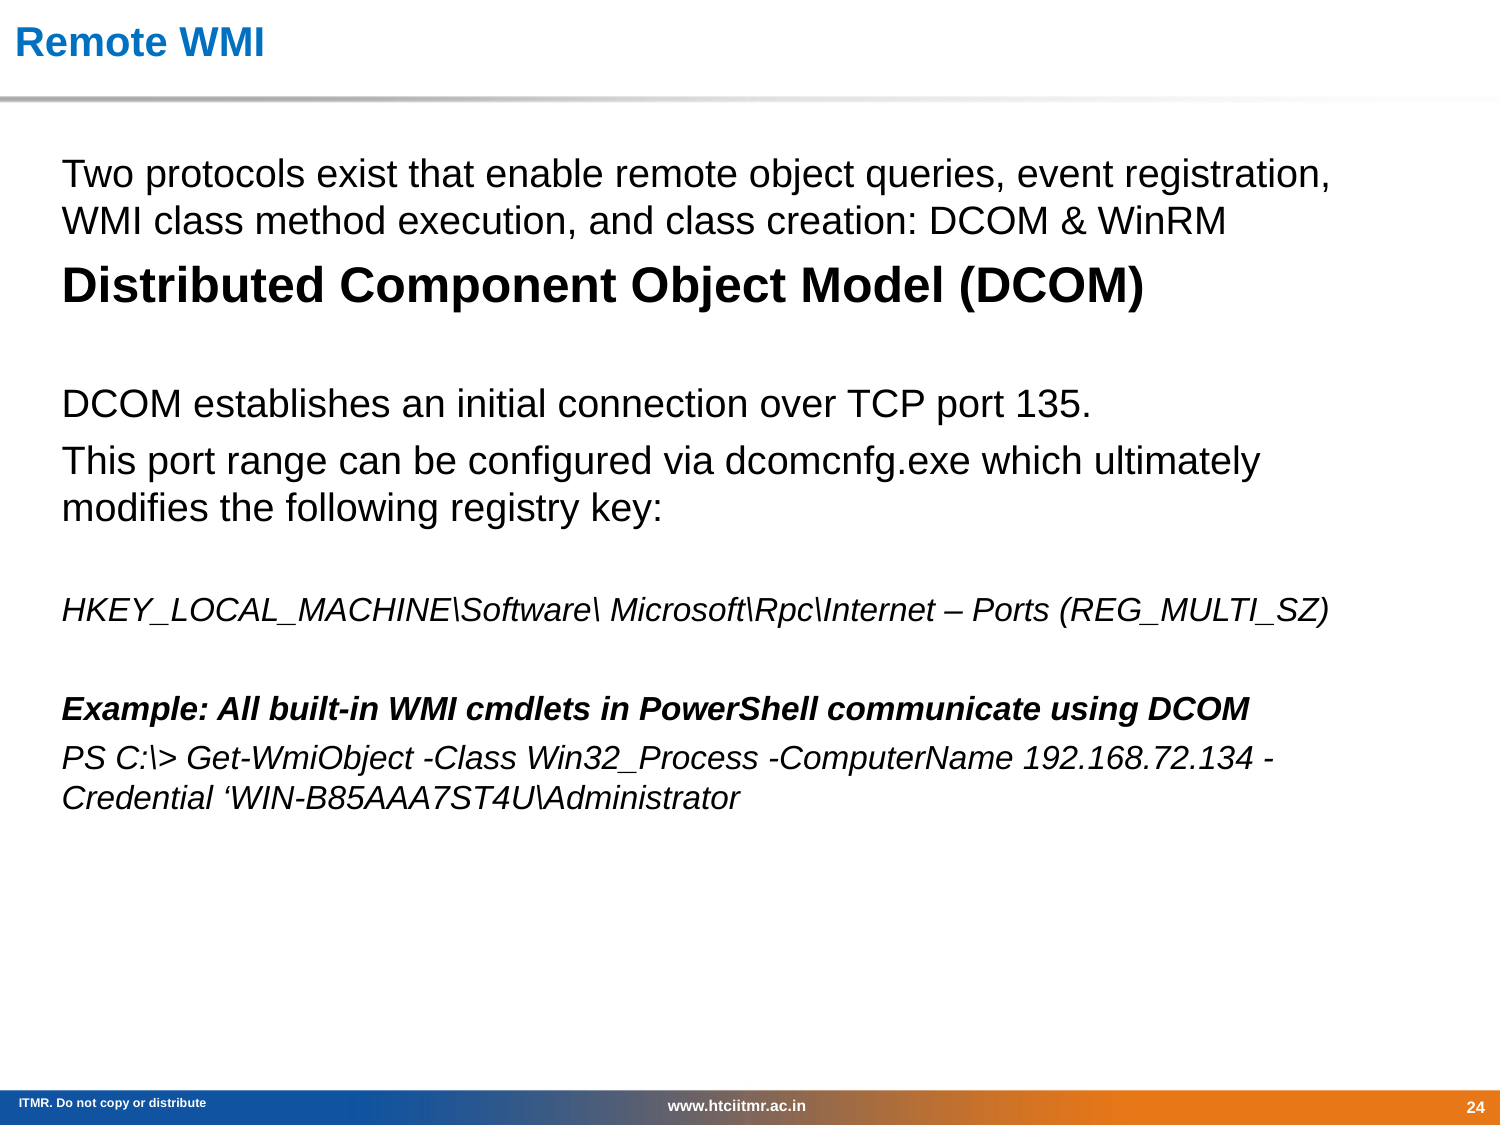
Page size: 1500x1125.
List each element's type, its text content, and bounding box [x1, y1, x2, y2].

picture [0, 0, 1500, 1125]
title Remote WMI [0, 7, 1350, 95]
list Two protocols exist that enable remote object queries, event registration, WMI class method execution, and class creation: DCOM & WinRM Distributed Component Object Model (DCOM) DCOM establishes an initial connection over TCP port 135. This port range can be configured via dcomcnfg.exe which ultimately modifies the following registry key: HKEY_LOCAL_MACHINE\Software\ Microsoft\Rpc\Internet – Ports (REG_MULTI_SZ) Example: All built-in WMI cmdlets in PowerShell communicate using DCOM PS C:\> Get-WmiObject -Class Win32_Process -ComputerName 192.168.72.134 -Credential ‘WIN-B85AAA7ST4U\Administrator [46, 140, 1397, 883]
